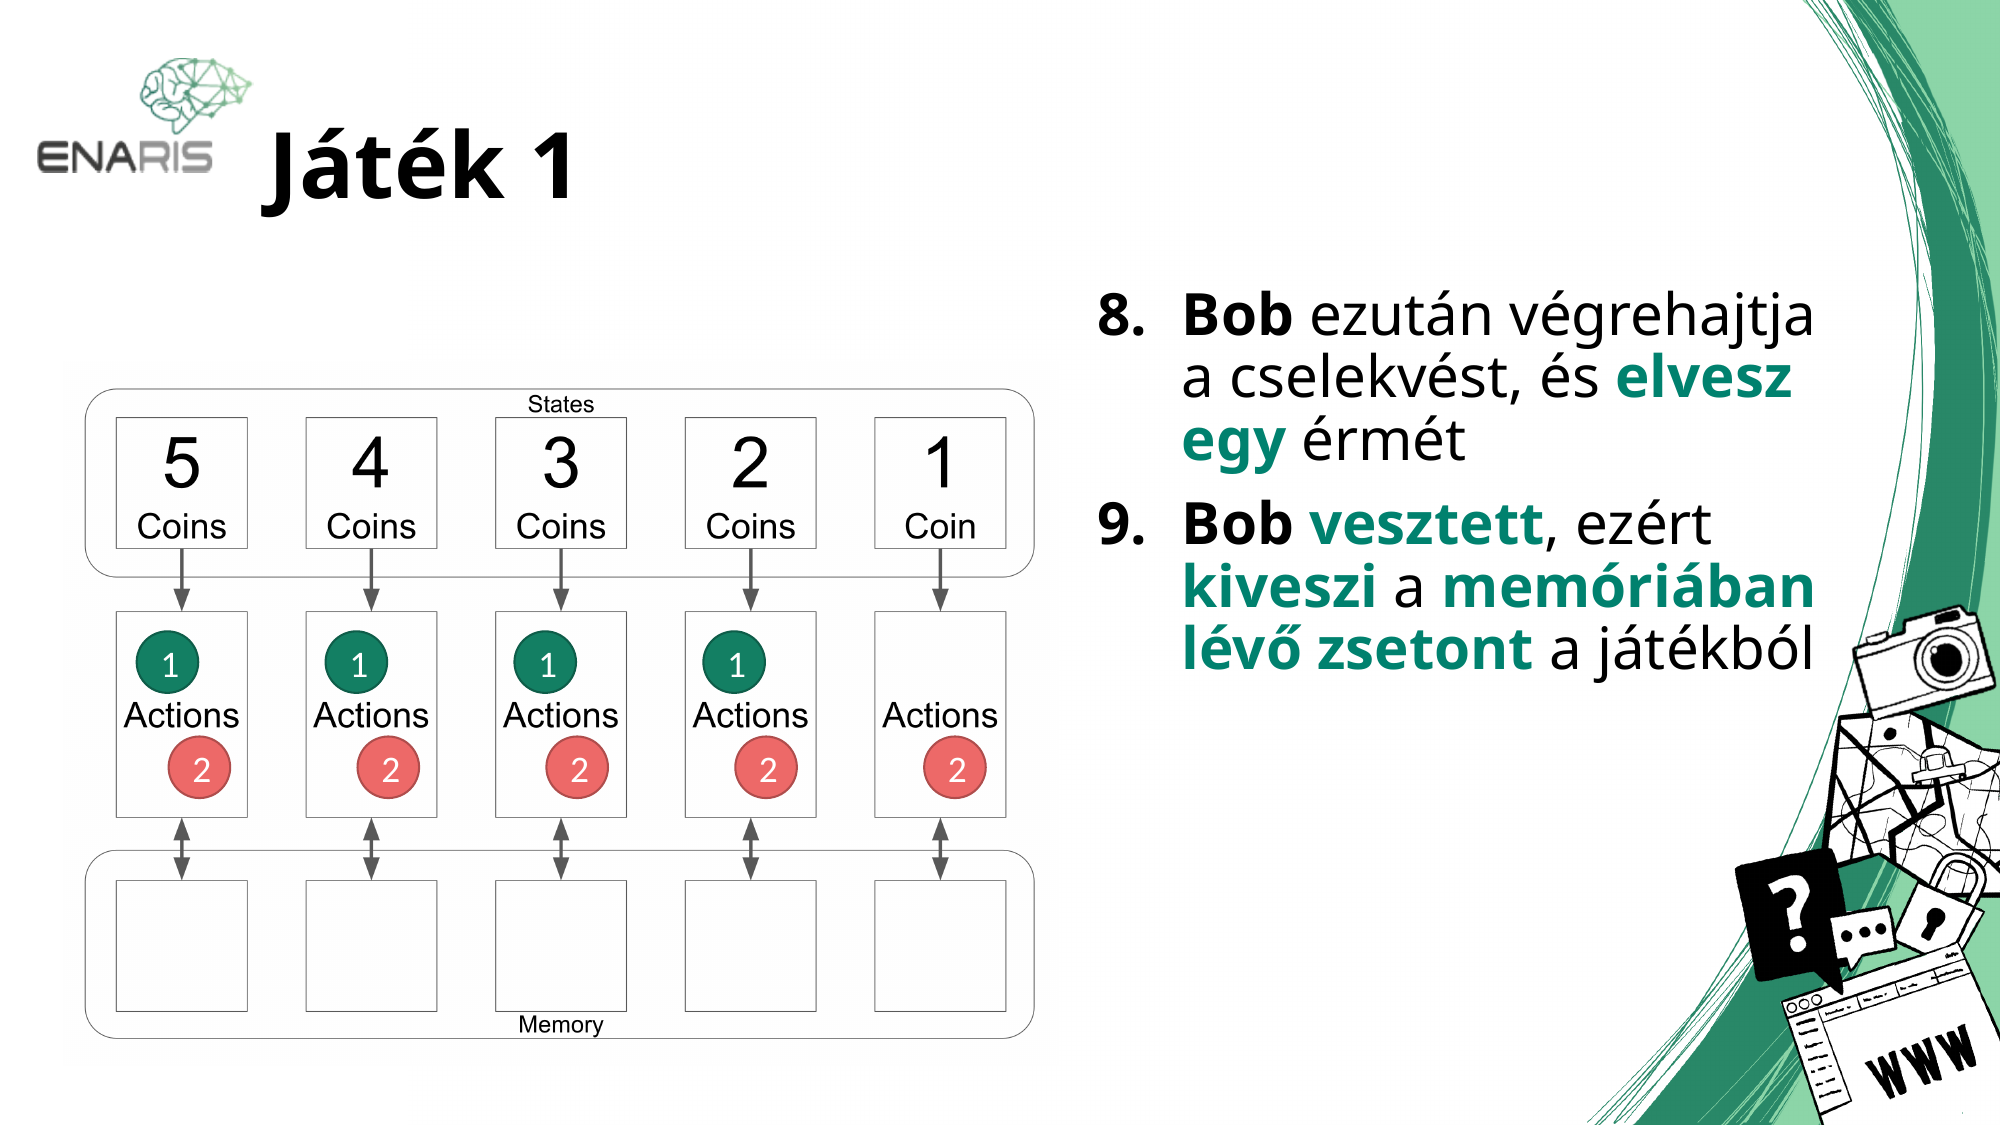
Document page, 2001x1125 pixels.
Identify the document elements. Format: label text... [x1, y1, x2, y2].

picture [408, 0, 2000, 1125]
title Játék 1 [253, 59, 1863, 278]
picture [37, 58, 254, 173]
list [63, 361, 1059, 1066]
text_box Bob ezután végrehajtja a cselekvést, és elvesz egy érmét Bob vesztett, ezért kiveszi a memóriában lévő zsetont a játékból [1082, 277, 1869, 1046]
